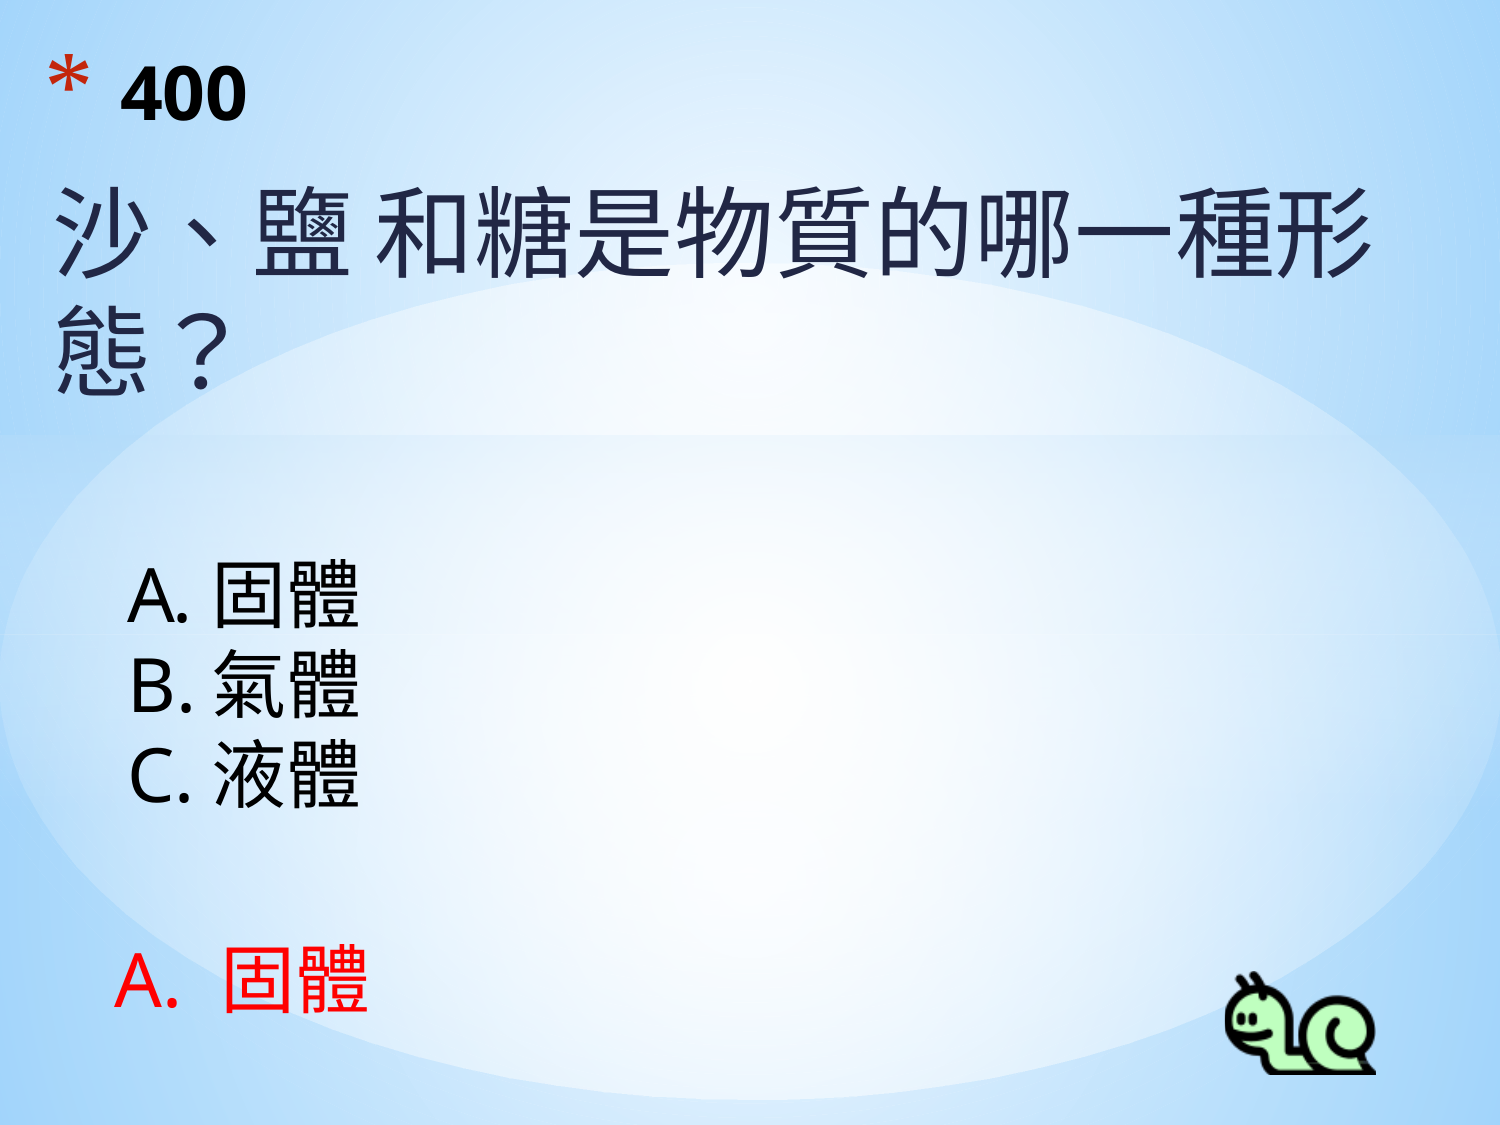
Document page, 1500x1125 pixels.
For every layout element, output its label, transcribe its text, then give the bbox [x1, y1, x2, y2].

subtitle 沙、鹽 和糖是物質的哪一種形態？ [37, 162, 1450, 488]
text_box 固體 氣體 液體 [112, 449, 1113, 885]
picture [1224, 971, 1377, 1076]
title 400 [0, 37, 350, 163]
text_box A. 固體 [99, 924, 1200, 1030]
